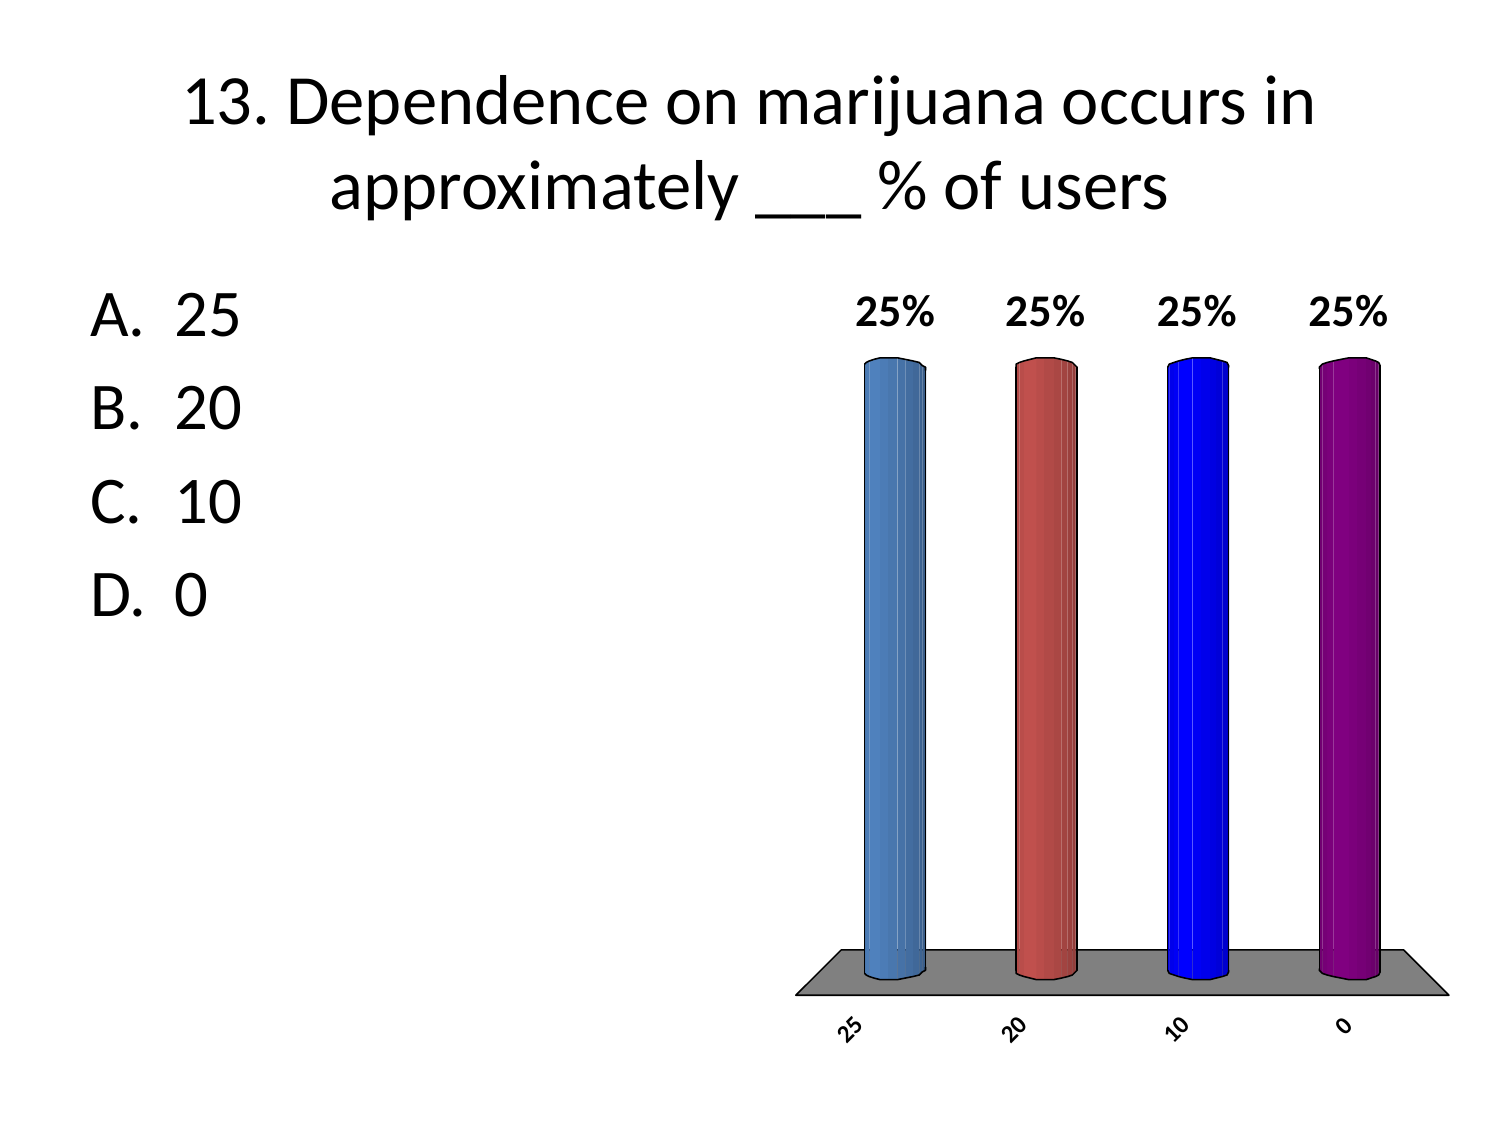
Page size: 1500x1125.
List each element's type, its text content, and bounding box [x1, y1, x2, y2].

title 13. Dependence on marijuana occurs in approximately ___ % of users [75, 45, 1425, 233]
list 25 20 10 0 [75, 262, 737, 1005]
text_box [739, 262, 1490, 1107]
